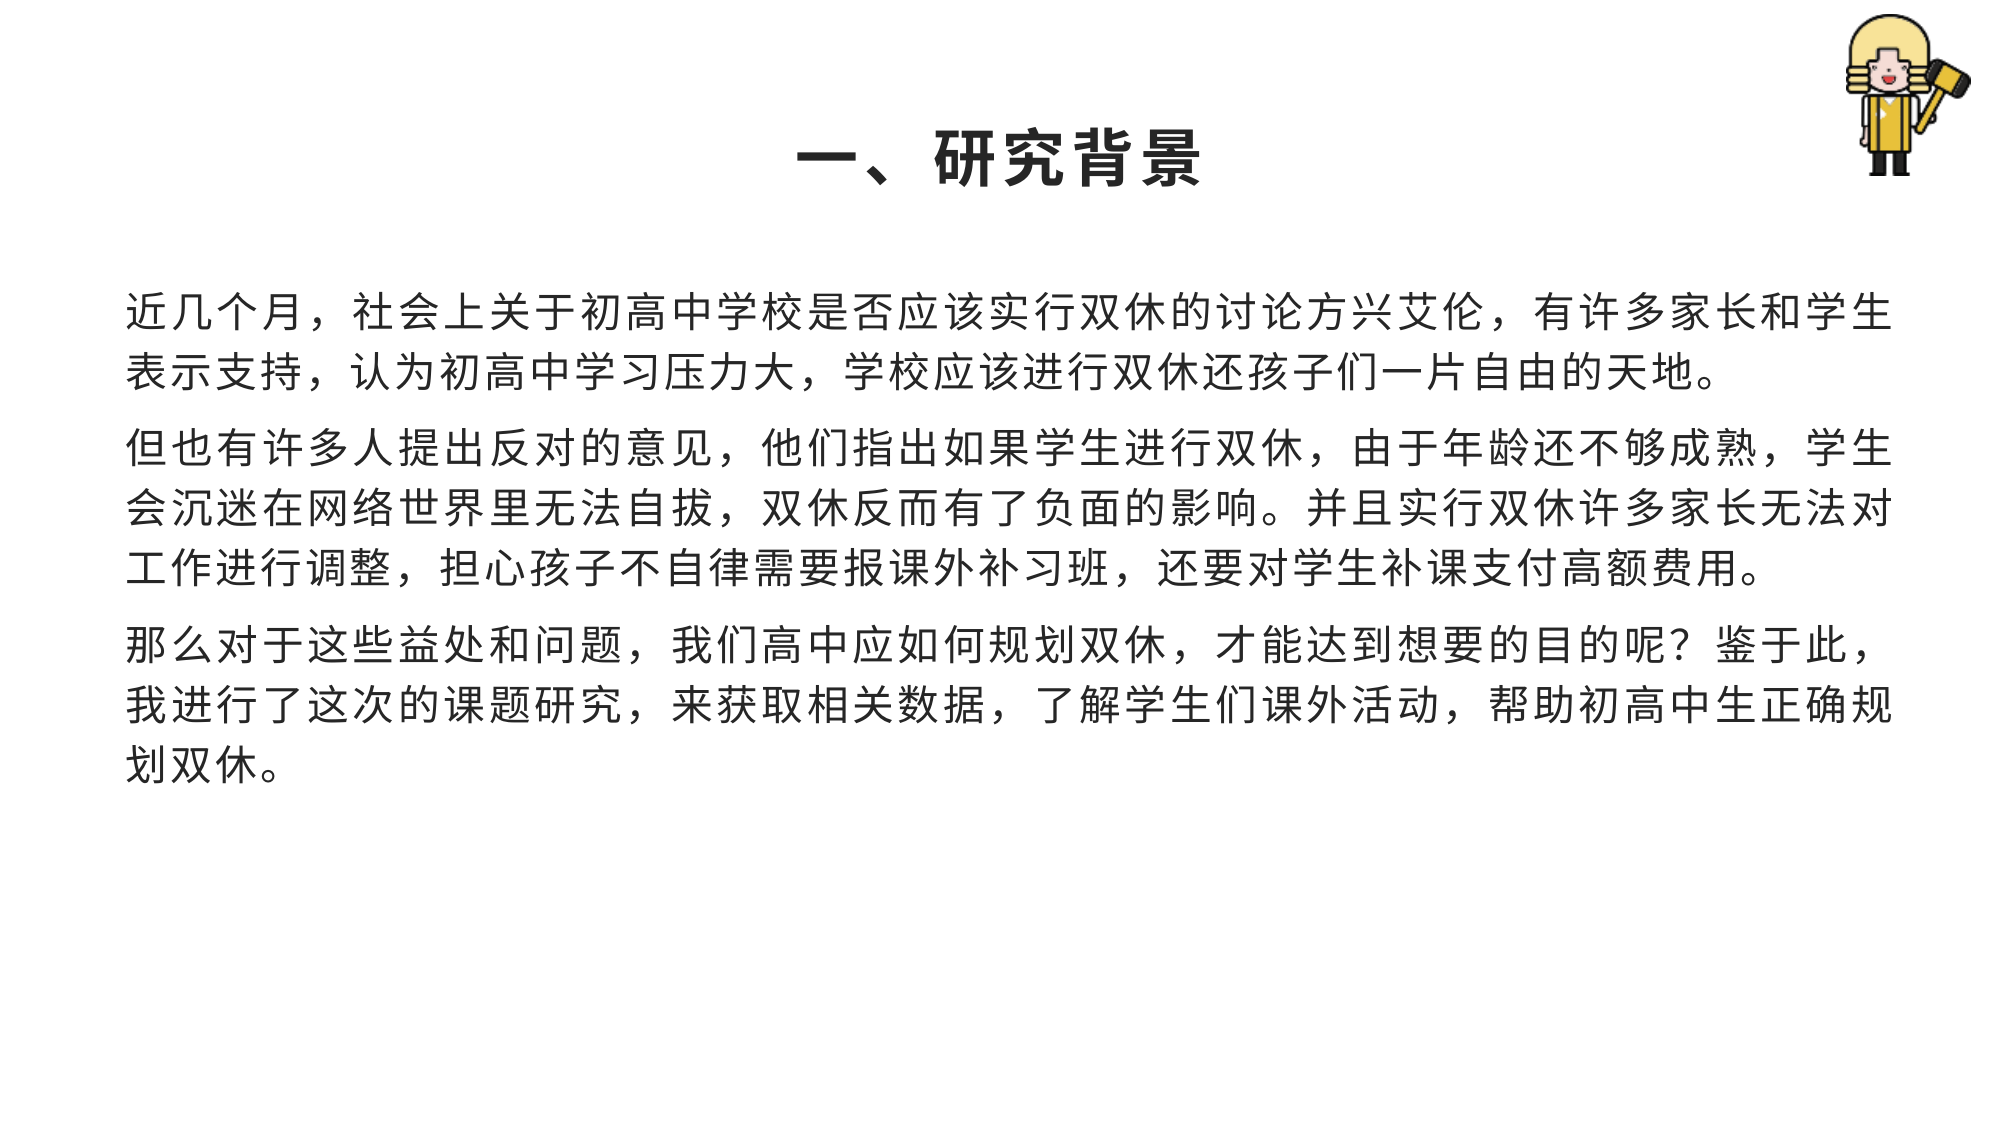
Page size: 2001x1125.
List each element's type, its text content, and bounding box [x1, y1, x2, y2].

picture [1846, 14, 1971, 176]
text_box 近几个月，社会上关于初高中学校是否应该实行双休的讨论方兴艾伦，有许多家长和学生表示支持，认为初高中学习压力大，学校应该进行双休还孩子们一片自由的天地。 但也有许多人提出反对的意见，他们指出如果学生进行双休，由于年龄还不够成熟，学生会沉迷在网络世界里无法自拔，双休反而有了负面的影响。并且实行双休许多家长无法对工作进行调整，担心孩子不自律需要报课外补习班，还要对学生补课支付高额费用。 那么对于这些益处和问题，我们高中应如何规划双休，才能达到想要的目的呢？鉴于此，我进行了这次的课题研究，来获取相关数据，了解学生们课外活动，帮助初高中生正确规划双休。 [110, 267, 1912, 399]
text_box 一、研究背景 [99, 87, 1900, 202]
